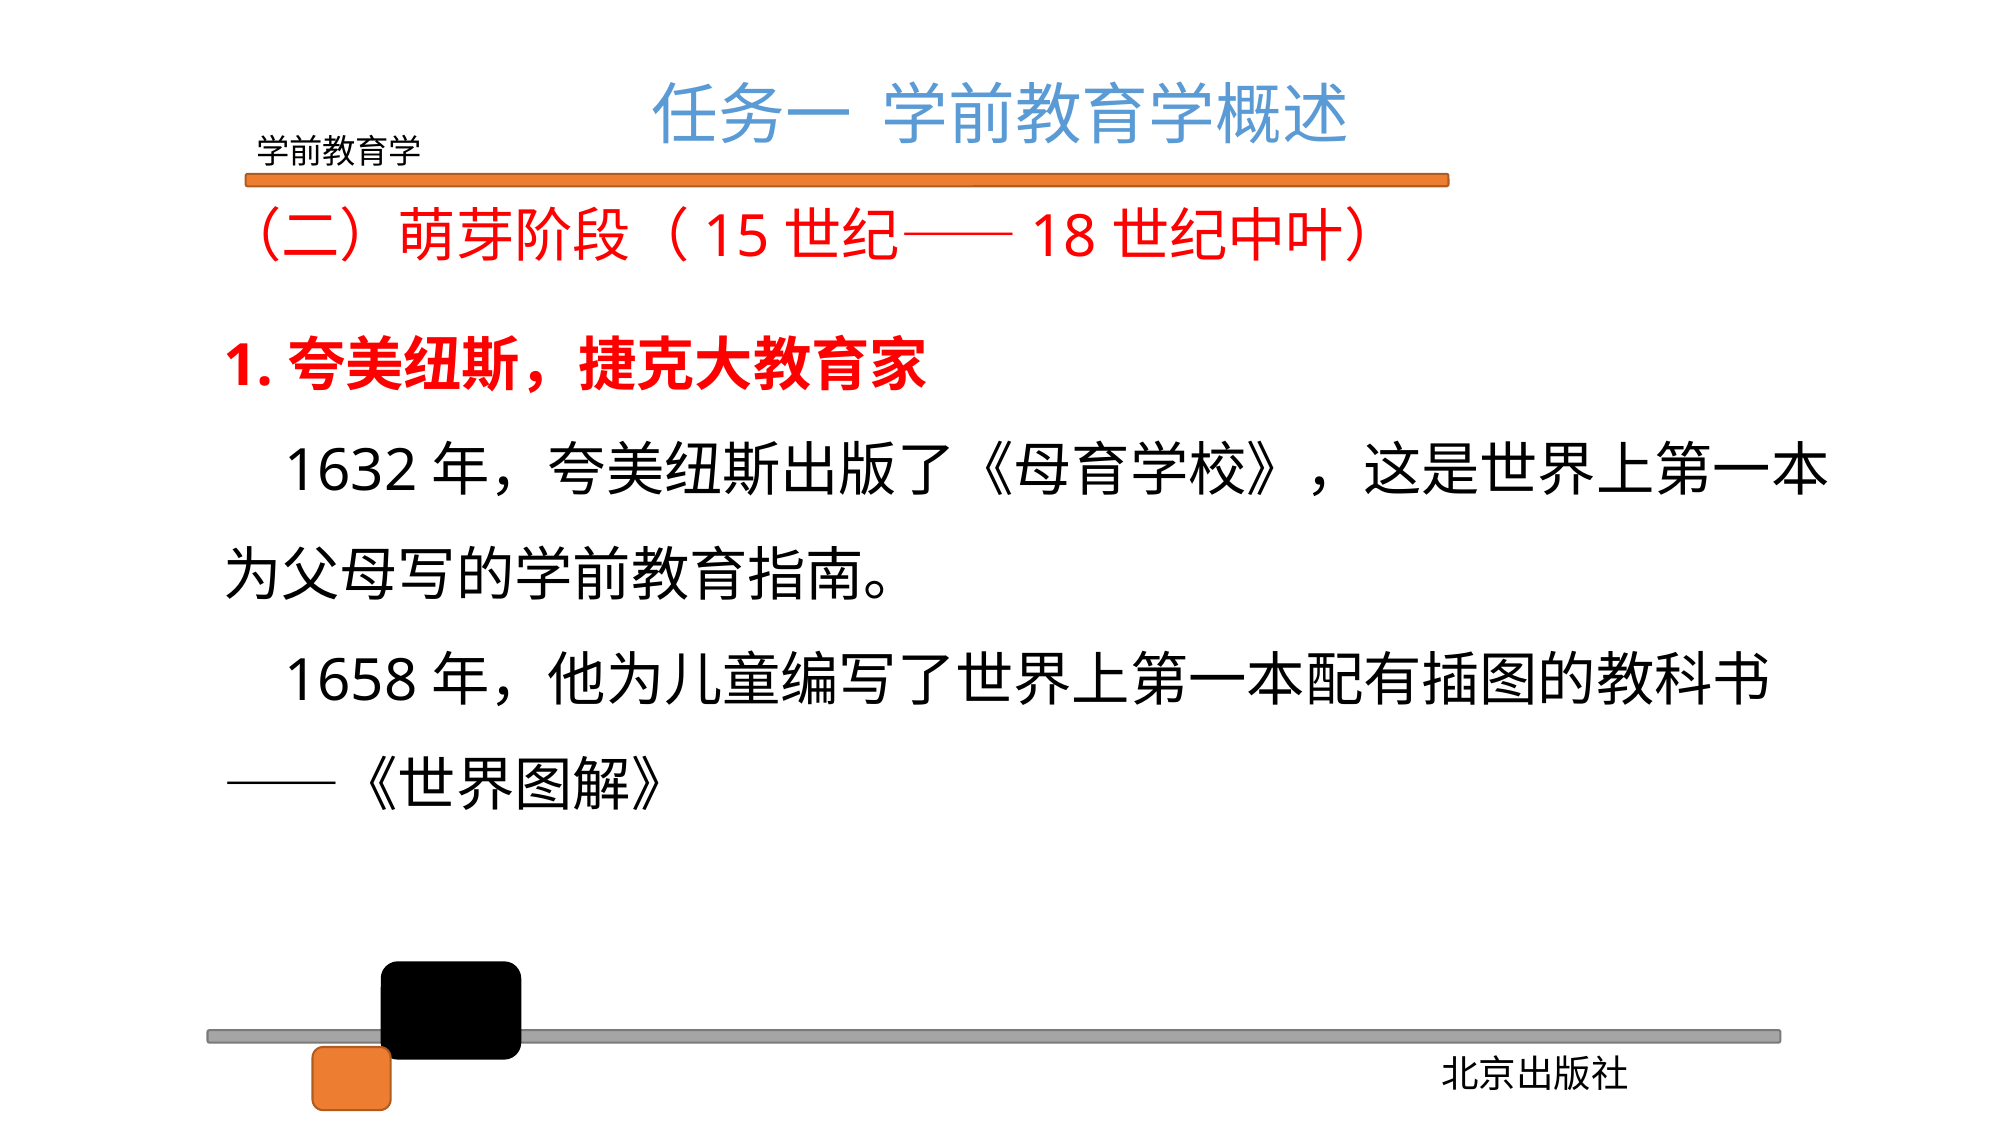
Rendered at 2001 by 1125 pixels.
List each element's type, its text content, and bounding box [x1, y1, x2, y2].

text_box 任务一 学前教育学概述 [636, 64, 1365, 160]
text_box （二）萌芽阶段（15世纪——18世纪中叶） 1.夸美纽斯，捷克大教育家 1632年，夸美纽斯出版了《母育学校》，这是世界上第一本为父母写的学前教育指南。 1658年，他为儿童编写了世界上第一本配有插图的教科书——《世界图解》 [208, 190, 1864, 1125]
